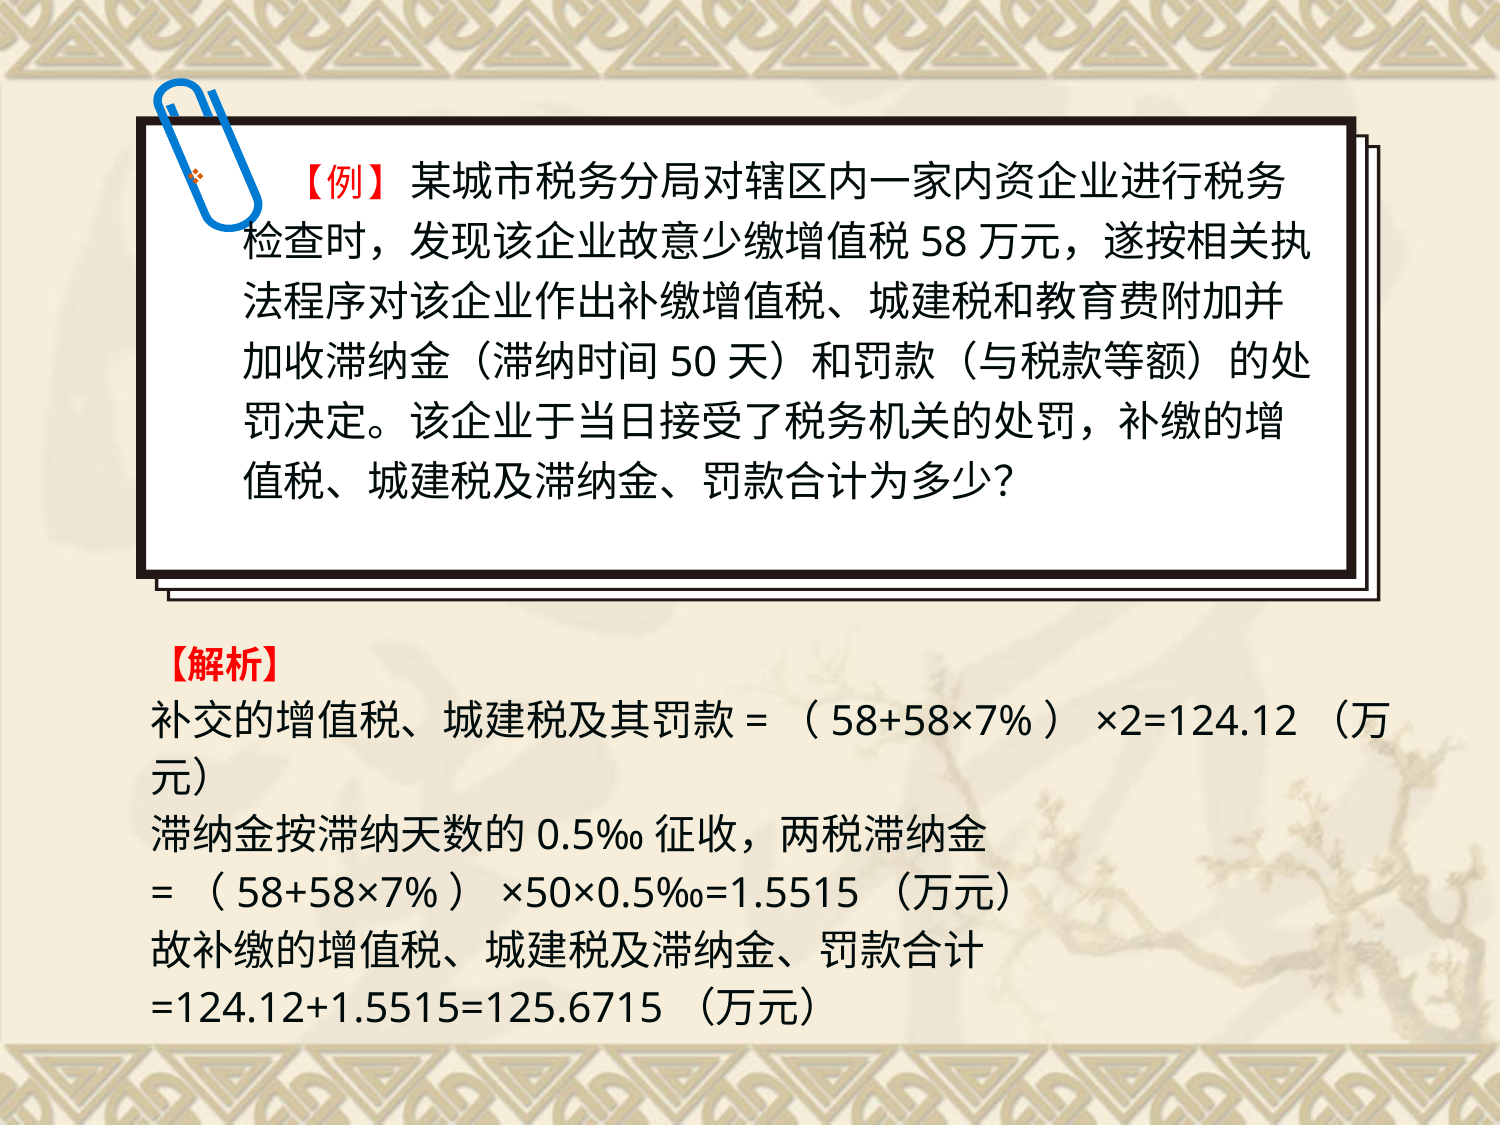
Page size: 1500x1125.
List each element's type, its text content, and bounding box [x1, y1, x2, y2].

picture [0, 0, 1500, 1125]
text_box 【解析】 补交的增值税、城建税及其罚款=（58+58×7%）×2=124.12（万元） 滞纳金按滞纳天数的0.5‰征收，两税滞纳金=（58+58×7%）×50×0.5‰=1.5515（万元） 故补缴的增值税、城建税及滞纳金、罚款合计=124.12+1.5515=125.6715（万元） [135, 633, 1436, 1125]
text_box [135, 78, 1383, 602]
